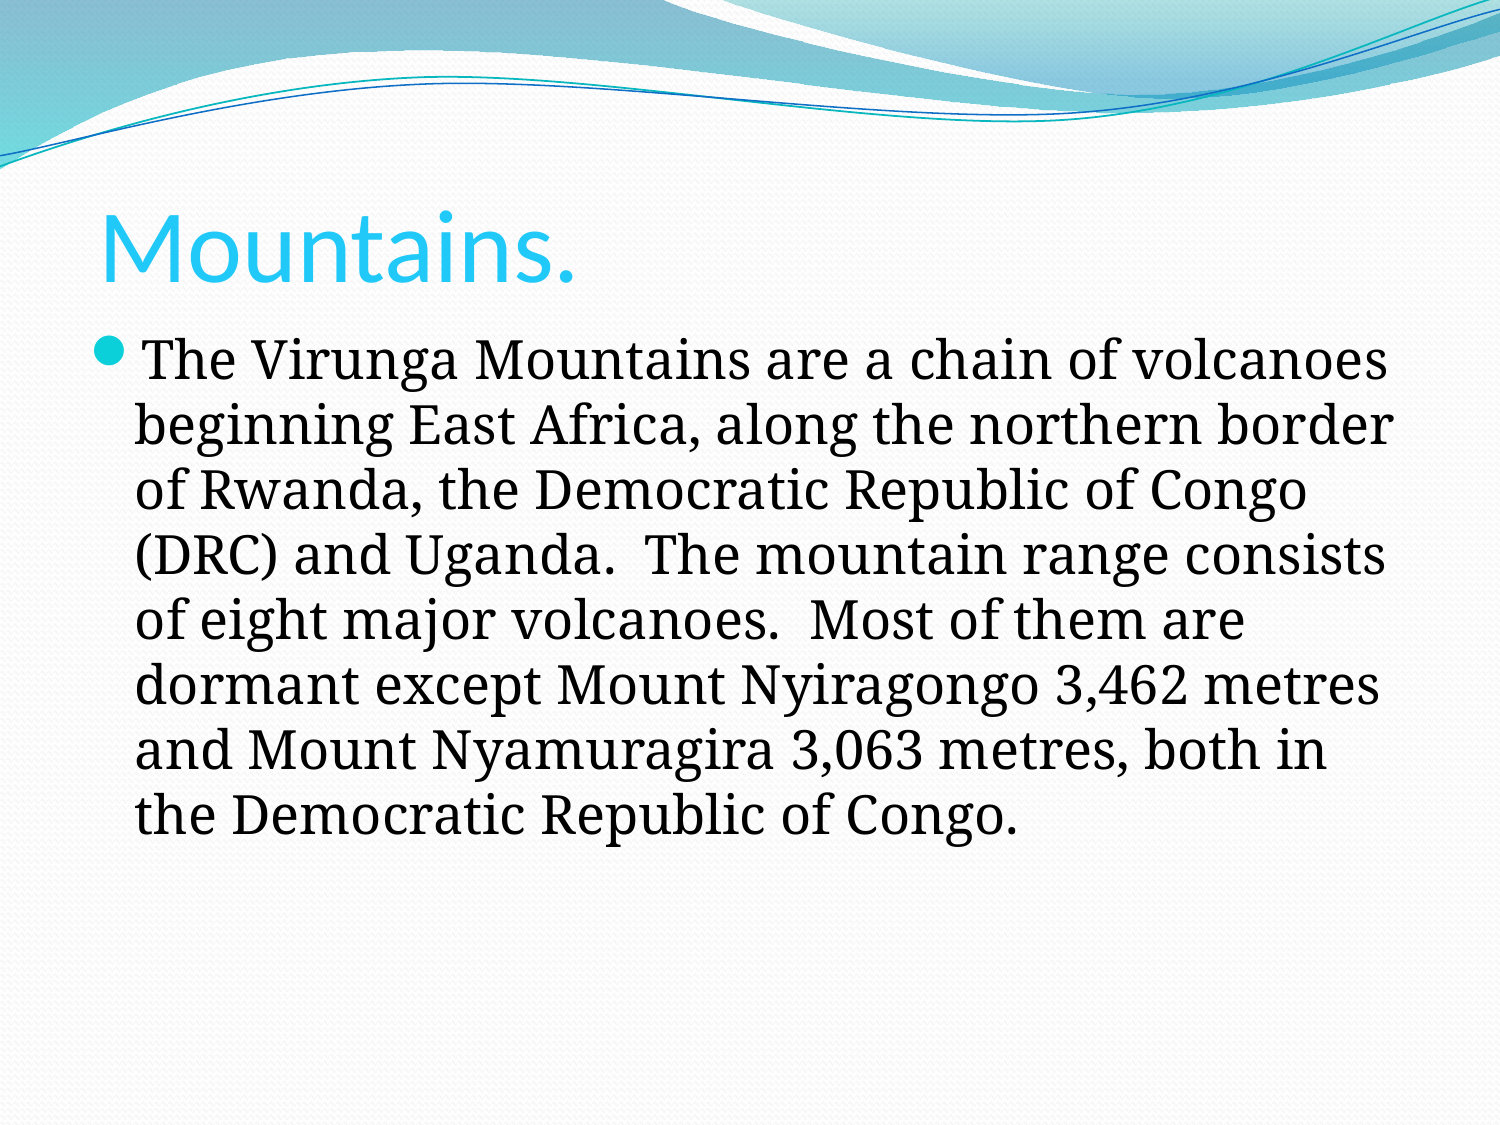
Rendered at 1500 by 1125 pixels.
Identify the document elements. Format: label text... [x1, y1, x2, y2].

list The Virunga Mountains are a chain of volcanoes beginning East Africa, along the northern border of Rwanda, the Democratic Republic of Congo (DRC) and Uganda. The mountain range consists of eight major volcanoes. Most of them are dormant except Mount Nyiragongo 3,462 metres and Mount Nyamuragira 3,063 metres, both in the Democratic Republic of Congo. [75, 317, 1425, 1038]
title Mountains. [75, 115, 1425, 303]
